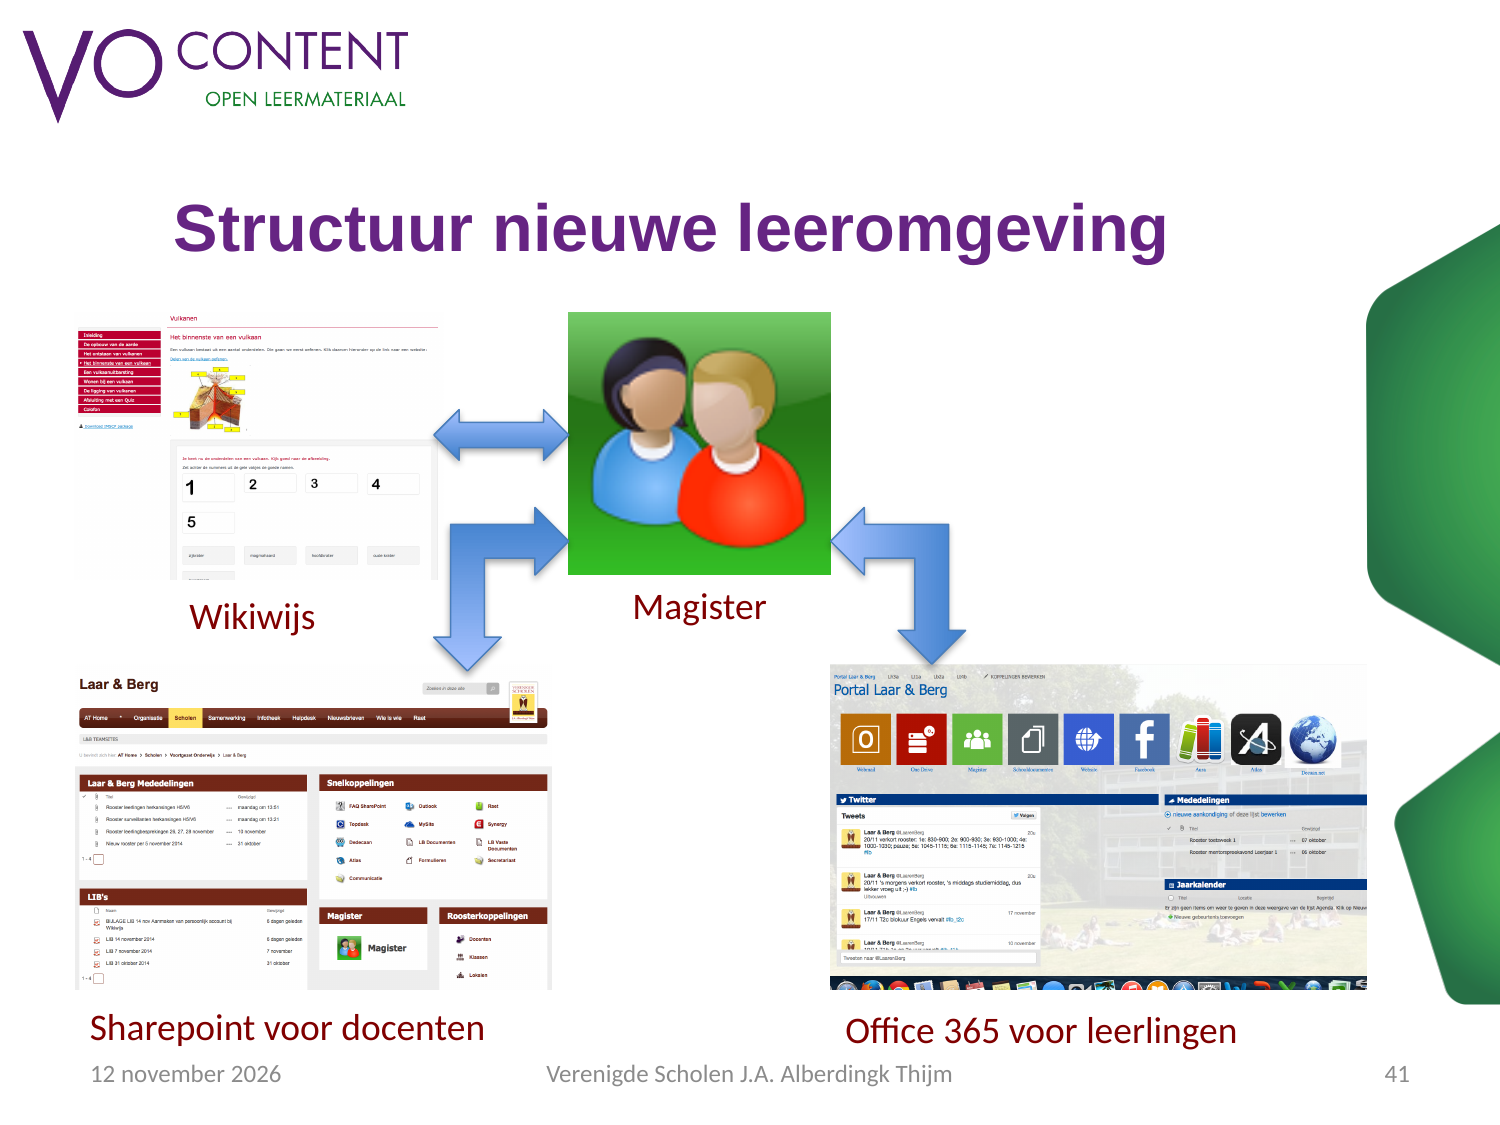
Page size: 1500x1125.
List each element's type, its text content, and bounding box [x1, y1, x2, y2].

text_box [836, 506, 967, 662]
text_box Magister [568, 582, 831, 635]
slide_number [75, 1056, 425, 1103]
picture [568, 312, 831, 575]
footer Verenigde Scholen J.A. Alberdingk Thijm [512, 1042, 988, 1103]
text_box [449, 408, 563, 461]
text_box Wikiwijs [121, 588, 384, 644]
picture [73, 312, 444, 580]
text_box Sharepoint voor docenten [75, 997, 552, 1056]
picture [830, 222, 1500, 1005]
text_box Office 365 voor leerlingen [830, 999, 1367, 1059]
picture [74, 663, 553, 991]
title Structuur nieuwe leeromgeving [158, 165, 1241, 285]
text_box [432, 506, 563, 662]
picture [22, 29, 408, 124]
slide_number 41 [1074, 1042, 1425, 1103]
